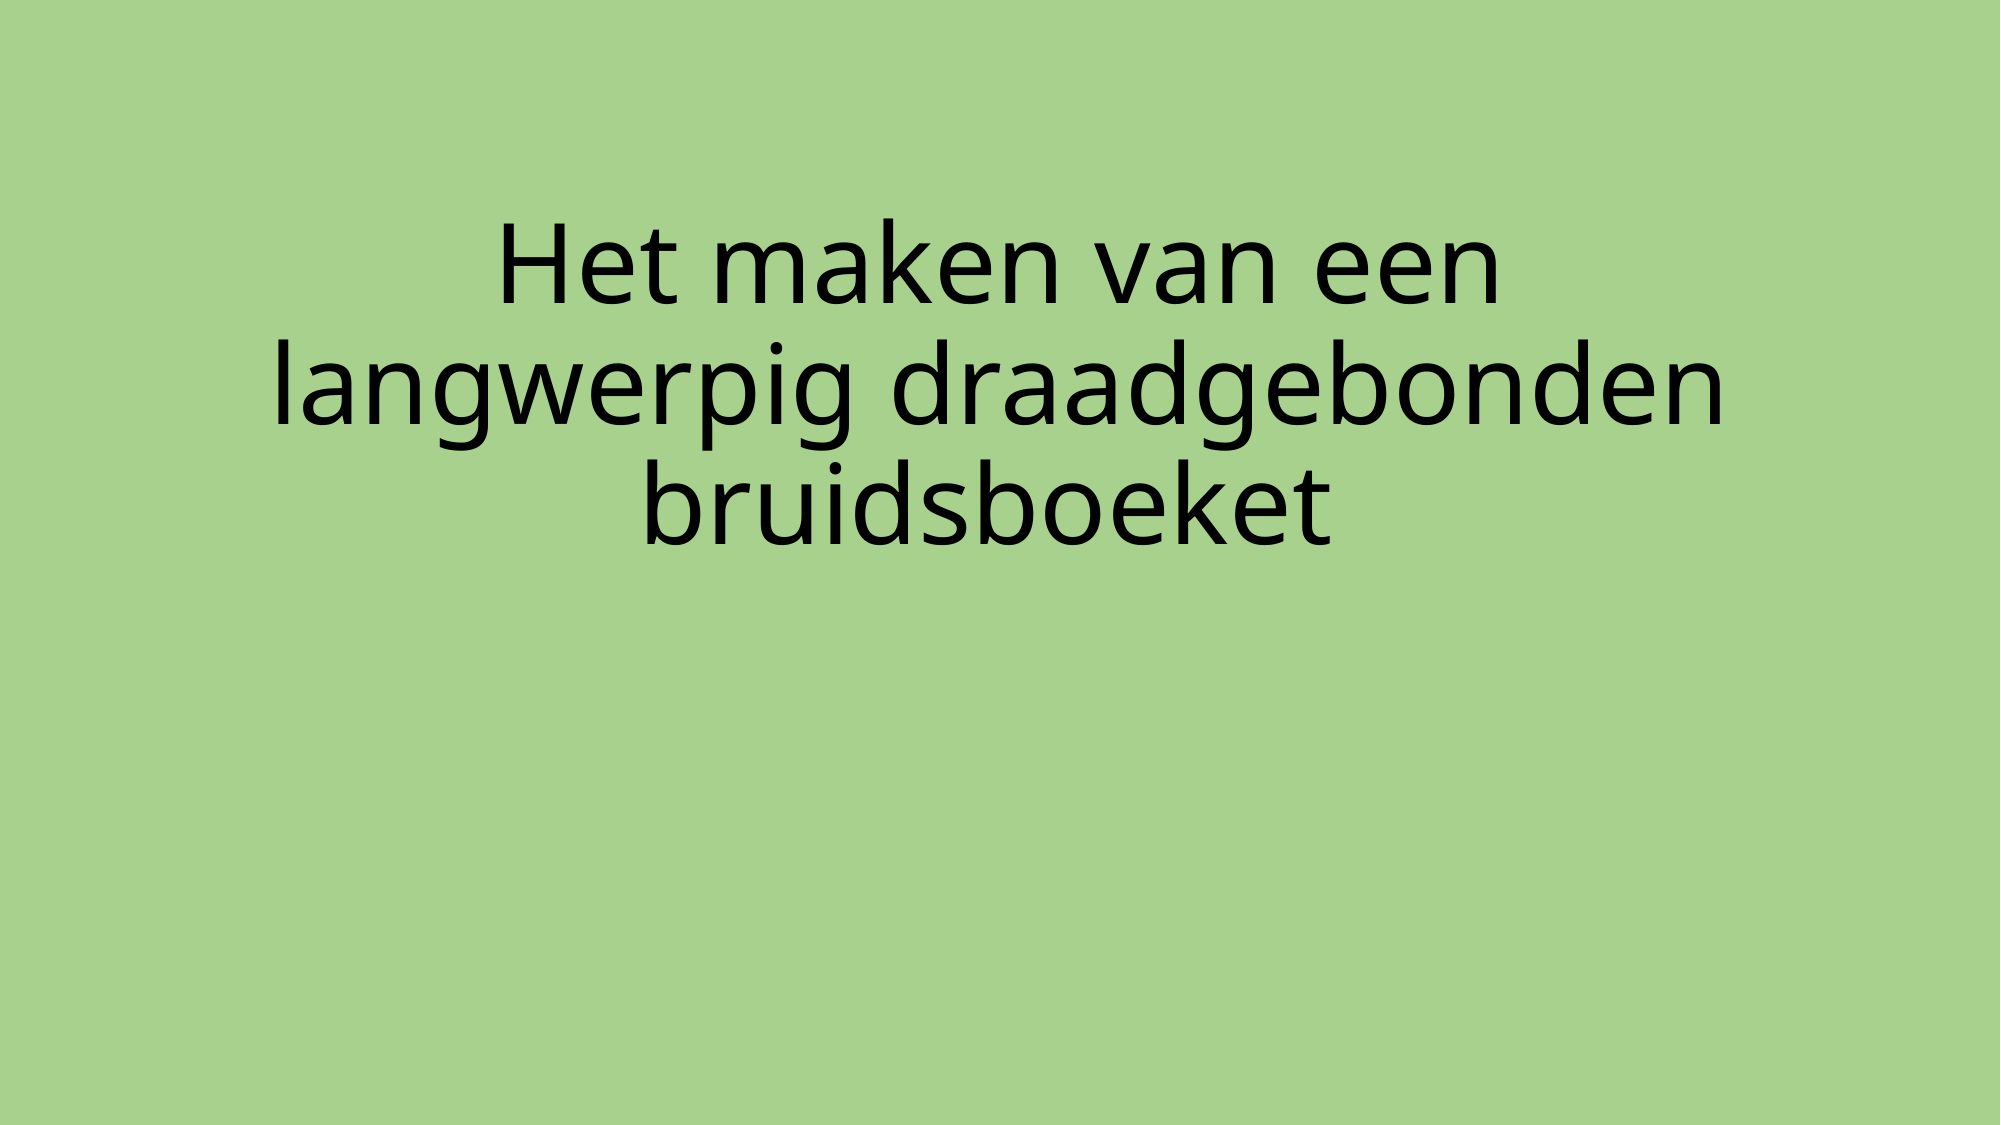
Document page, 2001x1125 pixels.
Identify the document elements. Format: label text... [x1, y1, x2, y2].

title Het maken van een langwerpig draadgebonden bruidsboeket [249, 184, 1750, 576]
